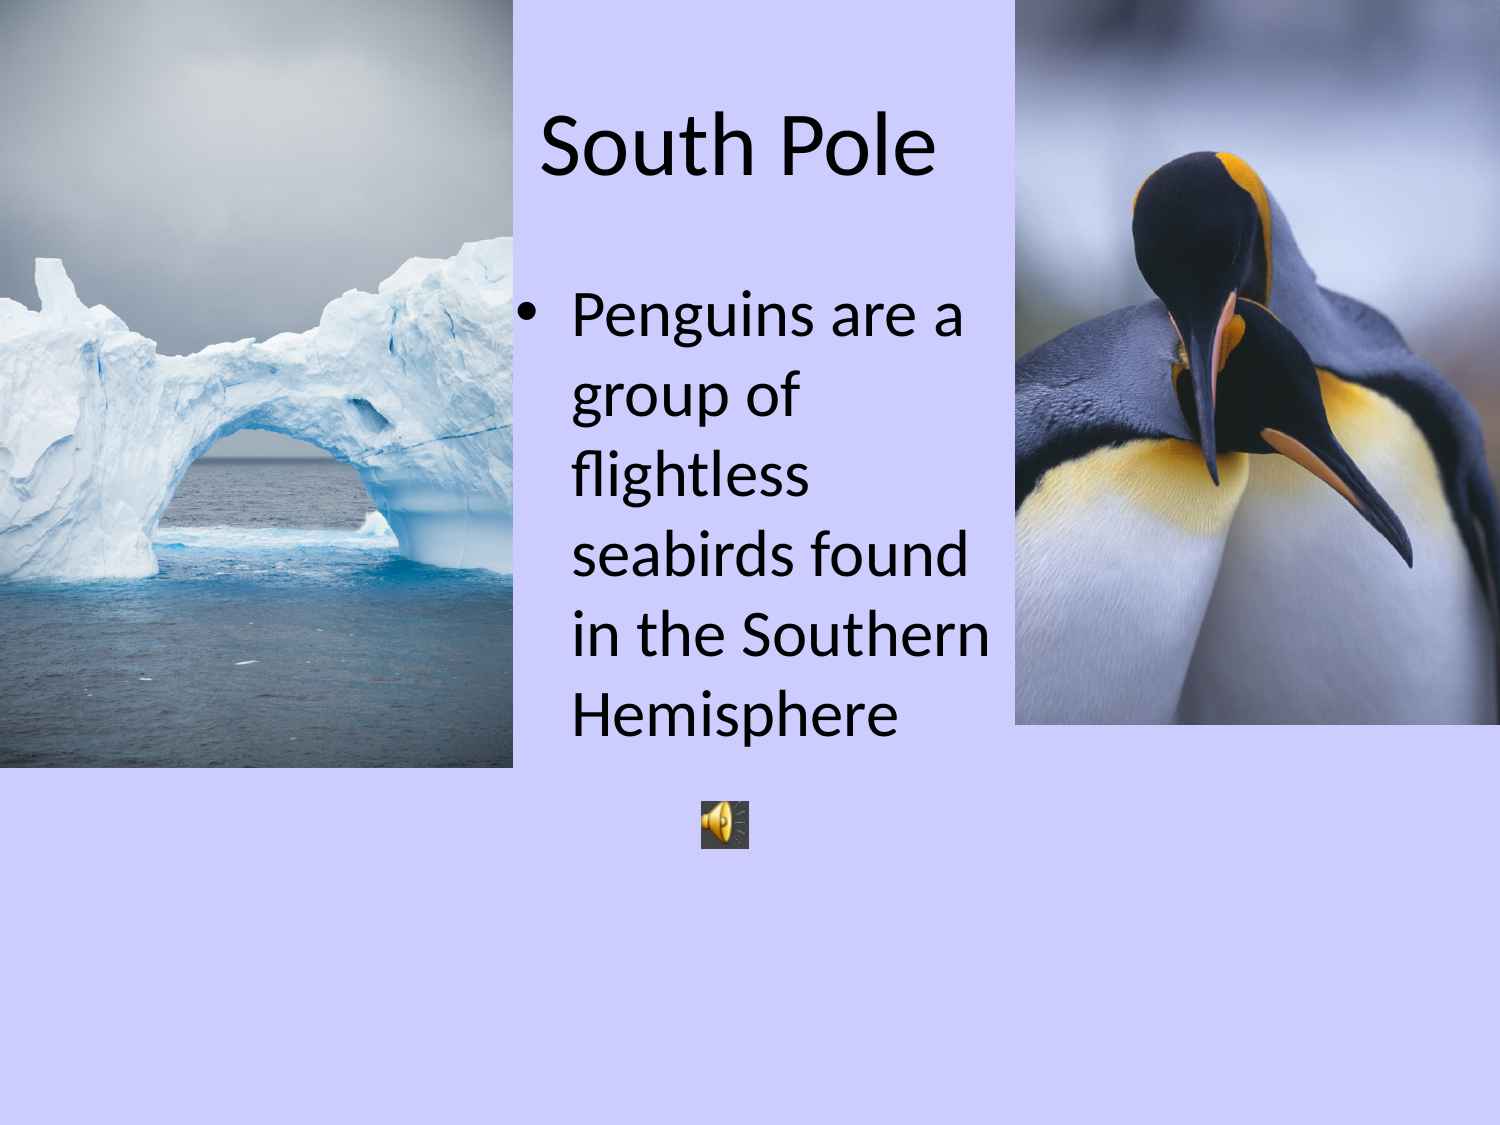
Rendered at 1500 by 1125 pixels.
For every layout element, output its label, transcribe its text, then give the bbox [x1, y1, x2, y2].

picture [1014, 0, 1500, 726]
list Penguins are a group of flightless seabirds found in the Southern Hemisphere [500, 262, 1025, 1075]
title South Pole [516, 45, 1009, 233]
picture [0, 0, 513, 768]
picture [699, 799, 751, 851]
